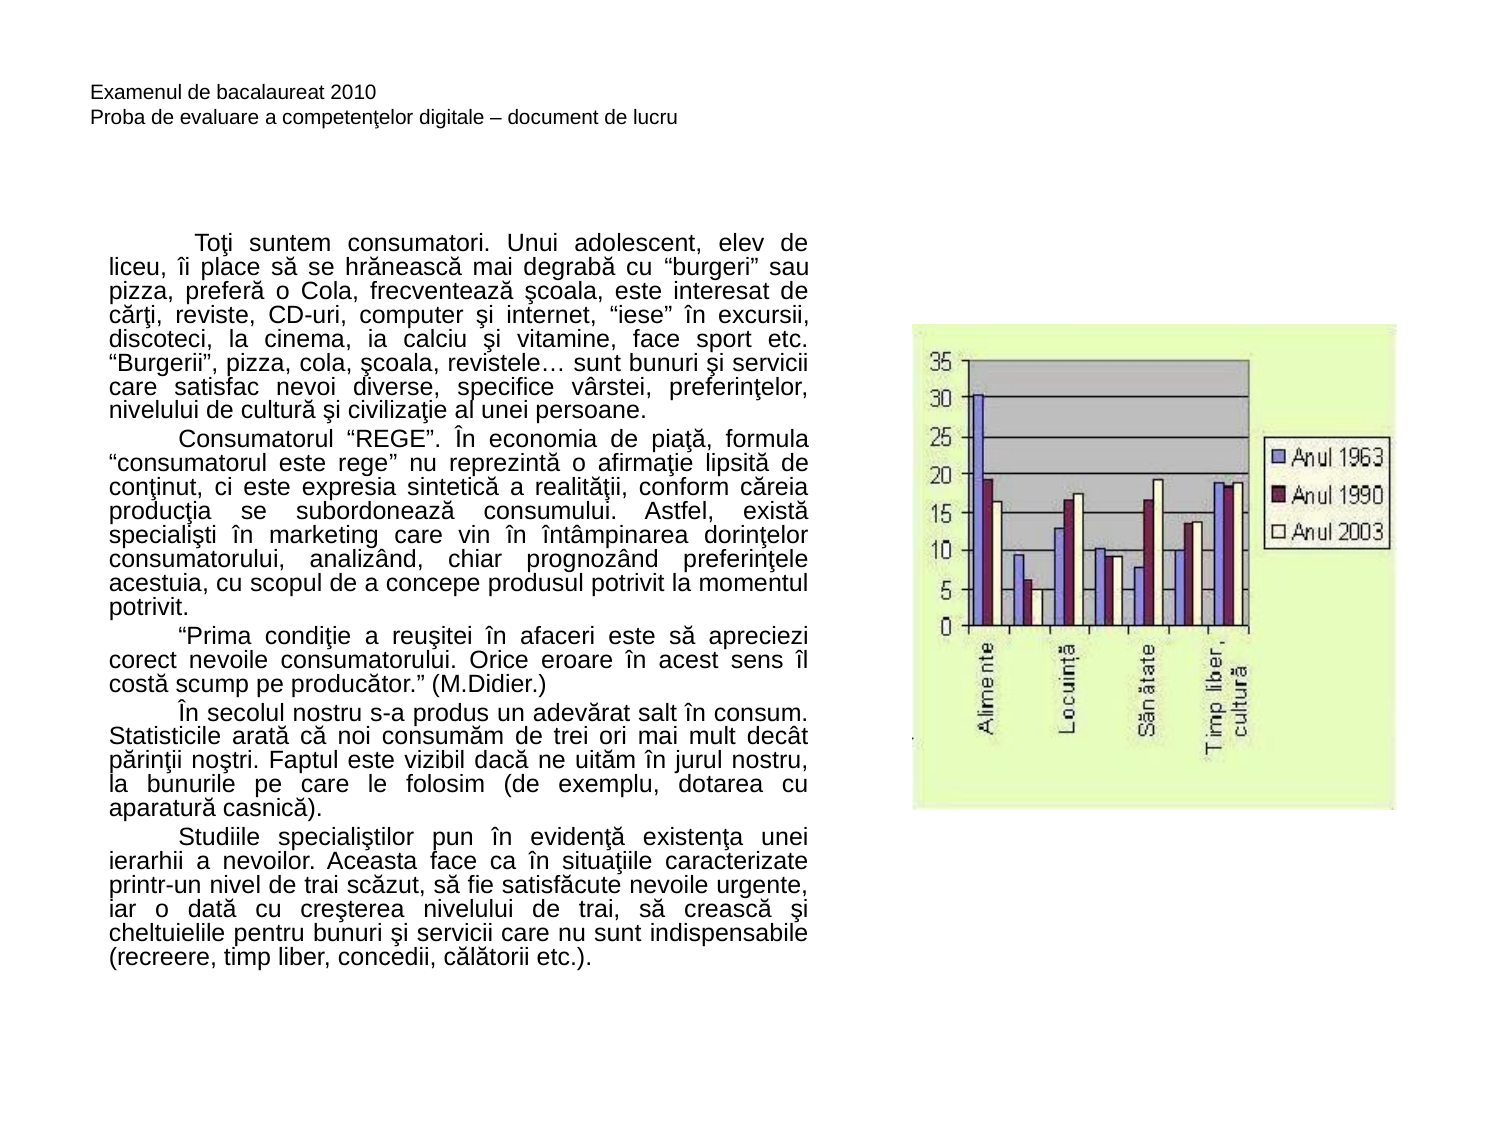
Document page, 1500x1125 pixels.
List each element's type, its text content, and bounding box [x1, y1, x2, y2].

list Toţi suntem consumatori. Unui adolescent, elev de liceu, îi place să se hrănească mai degrabă cu “burgeri” sau pizza, preferă o Cola, frecventează şcoala, este interesat de cărţi, reviste, CD-uri, computer şi internet, “iese” în excursii, discoteci, la cinema, ia calciu şi vitamine, face sport etc. “Burgerii”, pizza, cola, şcoala, revistele… sunt bunuri şi servicii care satisfac nevoi diverse, specifice vârstei, preferinţelor, nivelului de cultură şi civilizaţie al unei persoane. Consumatorul “REGE”. În economia de piaţă, formula “consumatorul este rege” nu reprezintă o afirmaţie lipsită de conţinut, ci este expresia sintetică a realităţii, conform căreia producţia se subordonează consumului. Astfel, există specialişti în marketing care vin în întâmpinarea dorinţelor consumatorului, analizând, chiar prognozând preferinţele acestuia, cu scopul de a concepe produsul potrivit la momentul potrivit. “Prima condiţie a reuşitei în afaceri este să apreciezi corect nevoile consumatorului. Orice eroare în acest sens îl costă scump pe producător.” (M.Didier.) În secolul nostru s-a produs un adevărat salt în consum. Statisticile arată că noi consumăm de trei ori mai mult decât părinţii noştri. Faptul este vizibil dacă ne uităm în jurul nostru, la bunurile pe care le folosim (de exemplu, dotarea cu aparatură casnică). Studiile specialiştilor pun în evidenţă existenţa unei ierarhii a nevoilor. Aceasta face ca în situaţiile caracterizate printr-un nivel de trai scăzut, să fie satisfăcute nevoile urgente, iar o dată cu creşterea nivelului de trai, să crească şi cheltuielile pentru bunuri şi servicii care nu sunt indispensabile (recreere, timp liber, concedii, călătorii etc.). [74, 224, 826, 1026]
picture [912, 324, 1398, 810]
title Examenul de bacalaureat 2010 Proba de evaluare a competenţelor digitale – document de lucru [74, 44, 1426, 163]
